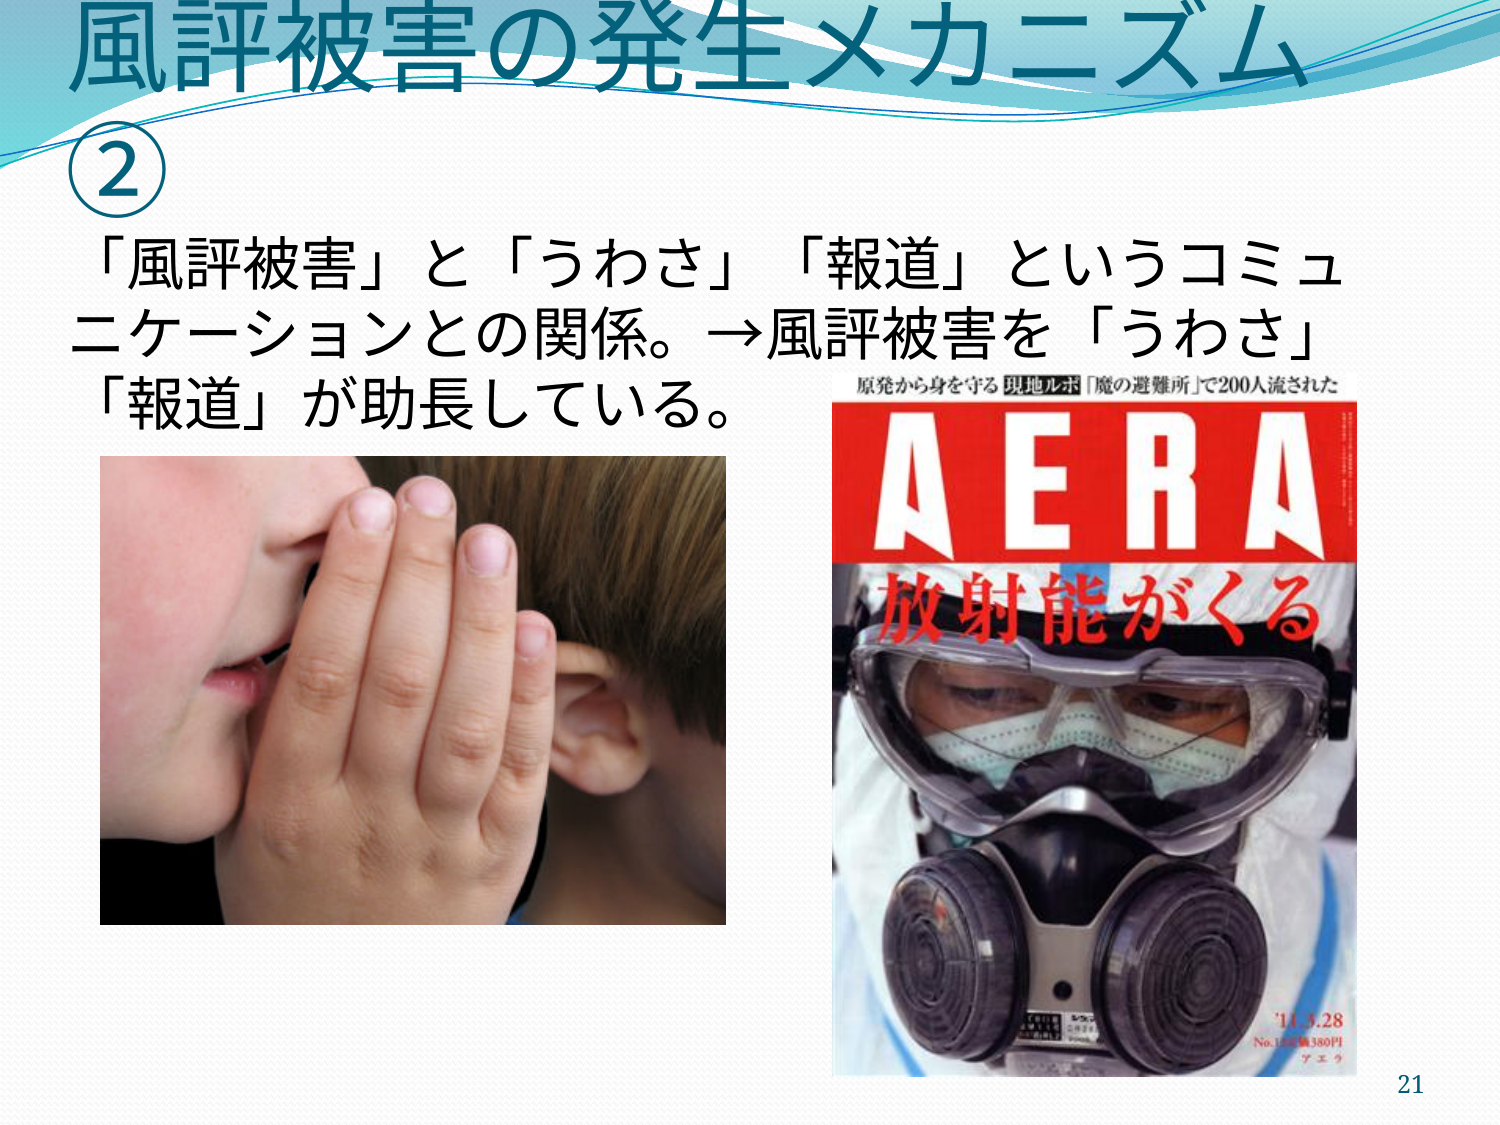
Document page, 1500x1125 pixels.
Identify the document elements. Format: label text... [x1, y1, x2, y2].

picture [100, 455, 726, 926]
slide_number 21 [1299, 1042, 1425, 1103]
list 「風評被害」と「うわさ」「報道」というコミュニケーションとの関係。→風評被害を「うわさ」「報道」が助長している。 [53, 219, 1404, 940]
picture [832, 373, 1357, 1077]
title 風評被害の発生メカニズム② [64, 42, 1415, 231]
